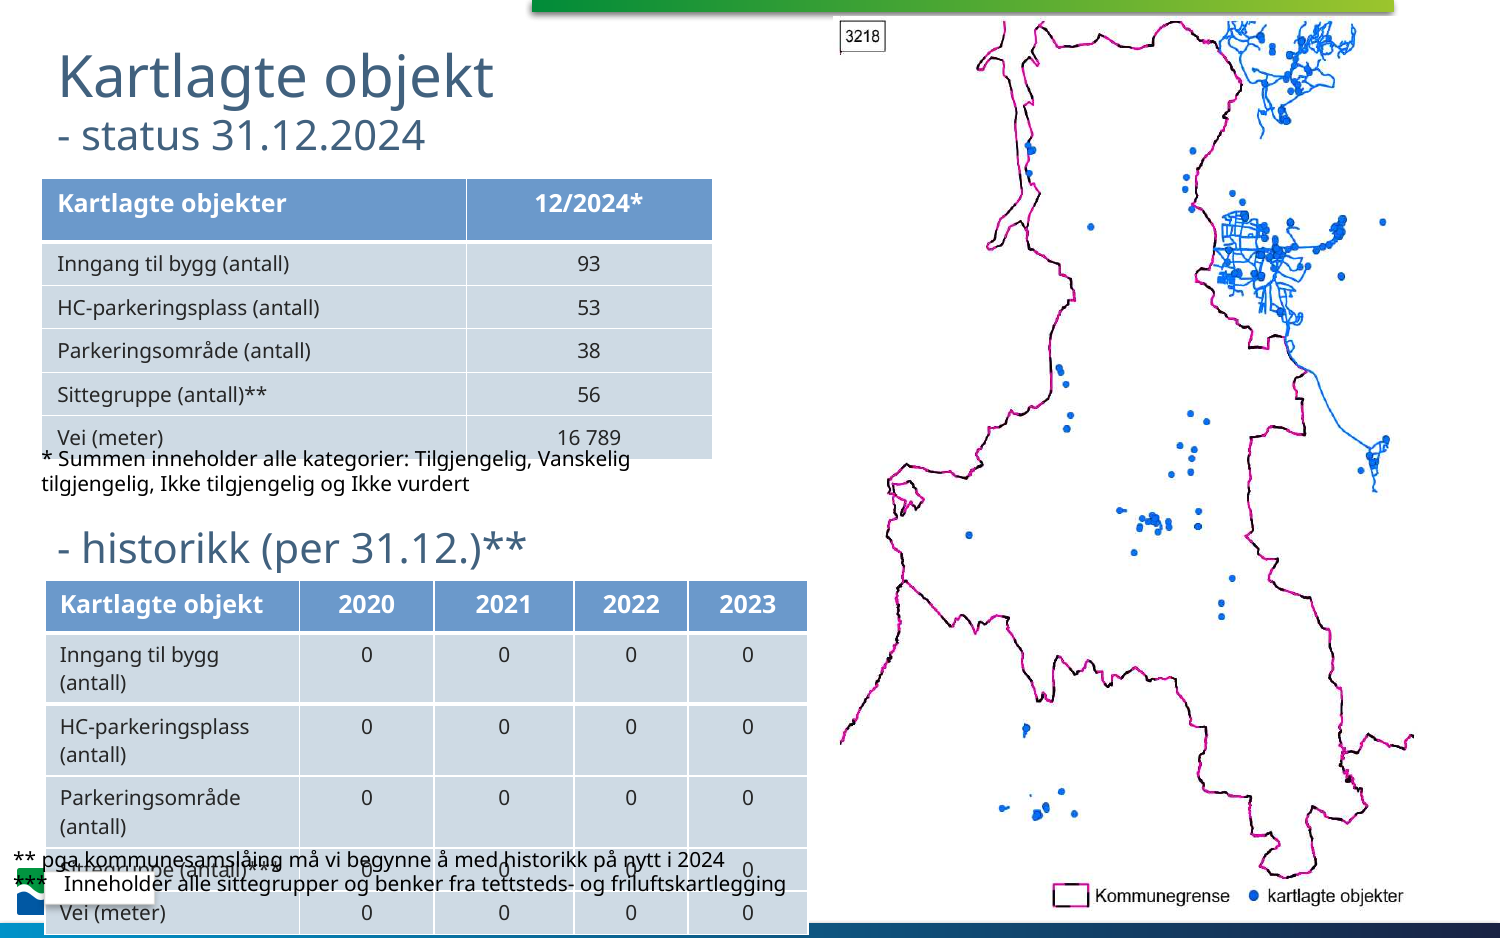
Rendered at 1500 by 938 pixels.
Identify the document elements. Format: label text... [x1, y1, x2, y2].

table_cell 56 [467, 373, 712, 415]
table_header 2021 [435, 581, 573, 631]
table_cell Inngang til bygg (antall) [42, 244, 466, 285]
table_cell 0 [435, 777, 573, 838]
table_header 2020 [300, 581, 433, 631]
text_box - historikk (per 31.12.)** [42, 496, 828, 580]
table_cell Sittegruppe (antall)** [42, 373, 466, 415]
table_cell 0 [689, 635, 807, 702]
table_cell 0 [435, 635, 573, 702]
table_cell Vei (meter) [42, 416, 466, 438]
table_cell HC-parkeringsplass (antall) [46, 706, 299, 775]
table_cell 0 [300, 635, 433, 702]
table_cell 0 [435, 904, 573, 934]
table_cell 16 789 [467, 416, 712, 459]
table_cell Parkeringsområde (antall) [42, 329, 466, 372]
table_cell Vei (meter) [46, 904, 299, 934]
table_cell 0 [575, 706, 687, 775]
text_box Kartlagte objekt - status 31.12.2024 [42, 24, 828, 167]
table_cell 0 [689, 892, 807, 934]
table_cell 0 [300, 777, 433, 838]
table_cell 0 [300, 904, 433, 934]
table_cell 0 [575, 635, 687, 702]
table_cell HC-parkeringsplass (antall) [42, 286, 466, 328]
table_cell Parkeringsområde (antall) [46, 777, 299, 838]
table_cell 93 [467, 244, 712, 285]
table_cell 0 [689, 706, 807, 775]
table_cell 0 [575, 777, 687, 838]
table_header 12/2024* [467, 179, 712, 240]
table_cell 0 [435, 706, 573, 775]
table_cell 0 [689, 777, 807, 847]
text_box ** pga kommunesamslåing må vi begynne å med historikk på nytt i 2024 *** Inneholder alle sittegrupper og benker fra tettsteds- og friluftskartlegging [0, 838, 802, 904]
table_header 2023 [689, 581, 807, 631]
table_cell 0 [802, 849, 807, 890]
table_header 2022 [575, 581, 687, 631]
text_box * Summen inneholder alle kategorier: Tilgjengelig, Vanskelig tilgjengelig, Ikke tilgjengelig og Ikke vurdert [26, 438, 711, 504]
table_cell Inngang til bygg (antall) [46, 635, 299, 702]
table_cell 38 [467, 329, 712, 372]
table_header Kartlagte objekt [46, 581, 299, 631]
table_cell 0 [575, 904, 687, 934]
picture [833, 16, 1419, 913]
table_cell 53 [467, 286, 712, 328]
table_cell 0 [300, 706, 433, 775]
table_header Kartlagte objekter [42, 179, 466, 240]
